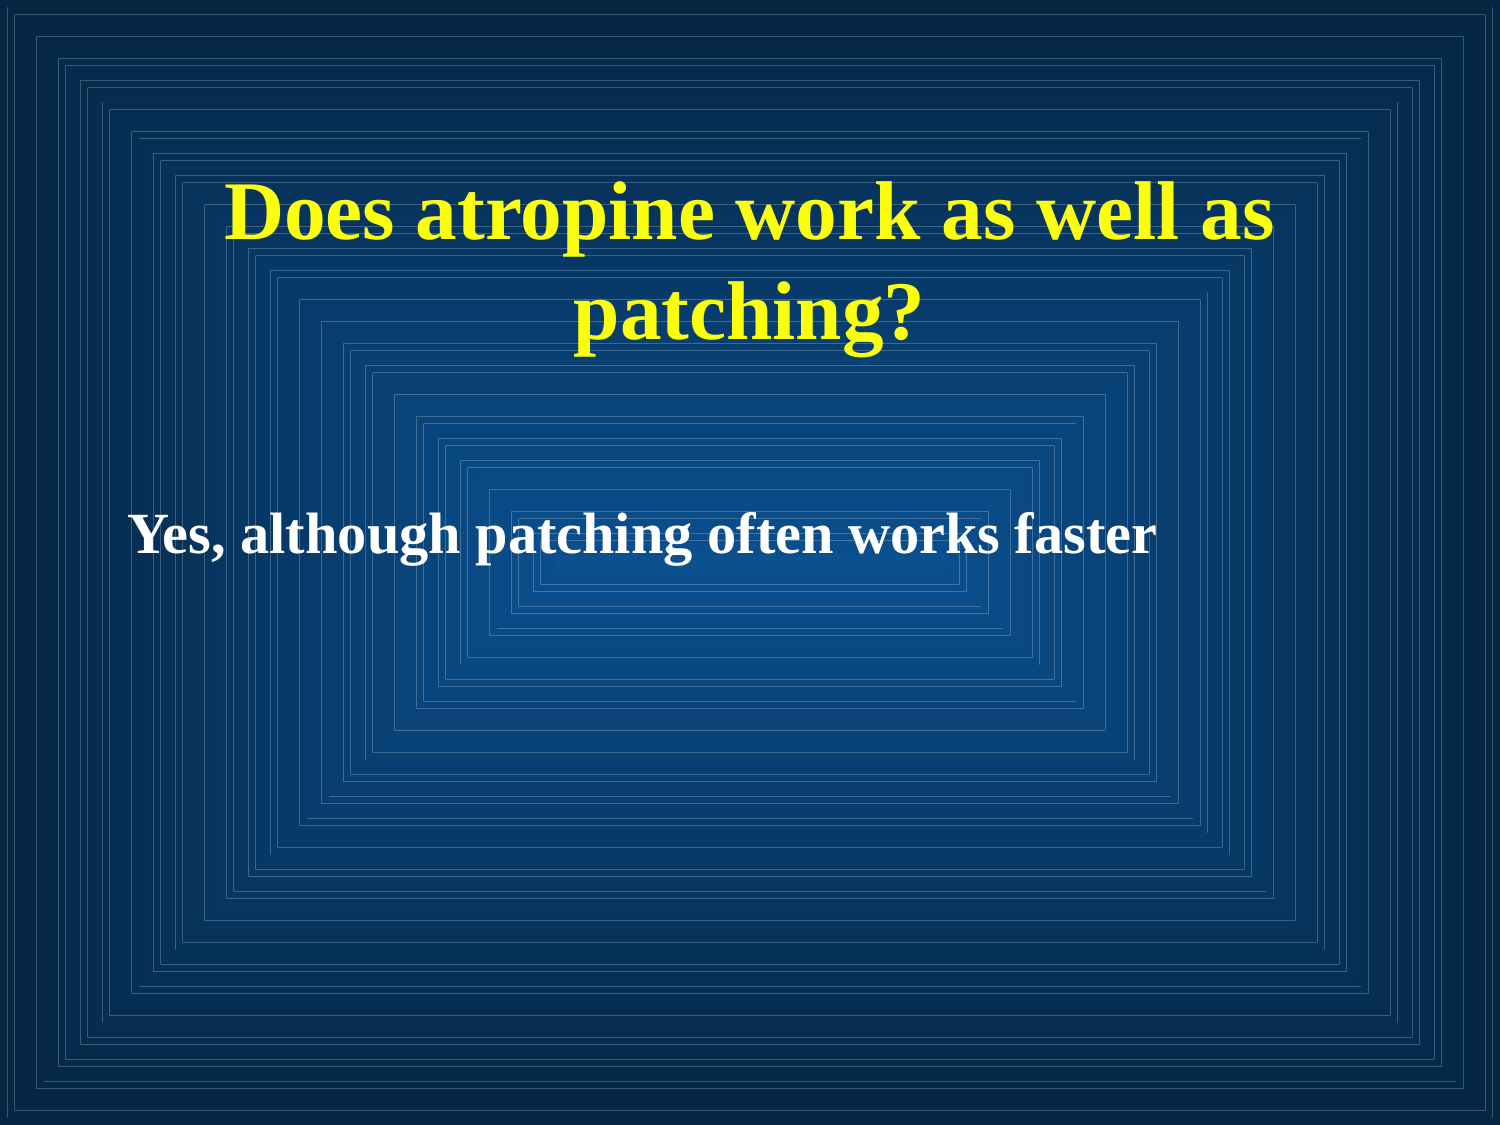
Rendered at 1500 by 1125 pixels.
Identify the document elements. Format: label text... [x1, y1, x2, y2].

list Yes, although patching often works faster [112, 487, 1338, 600]
title Does atropine work as well as patching? [112, 162, 1388, 350]
